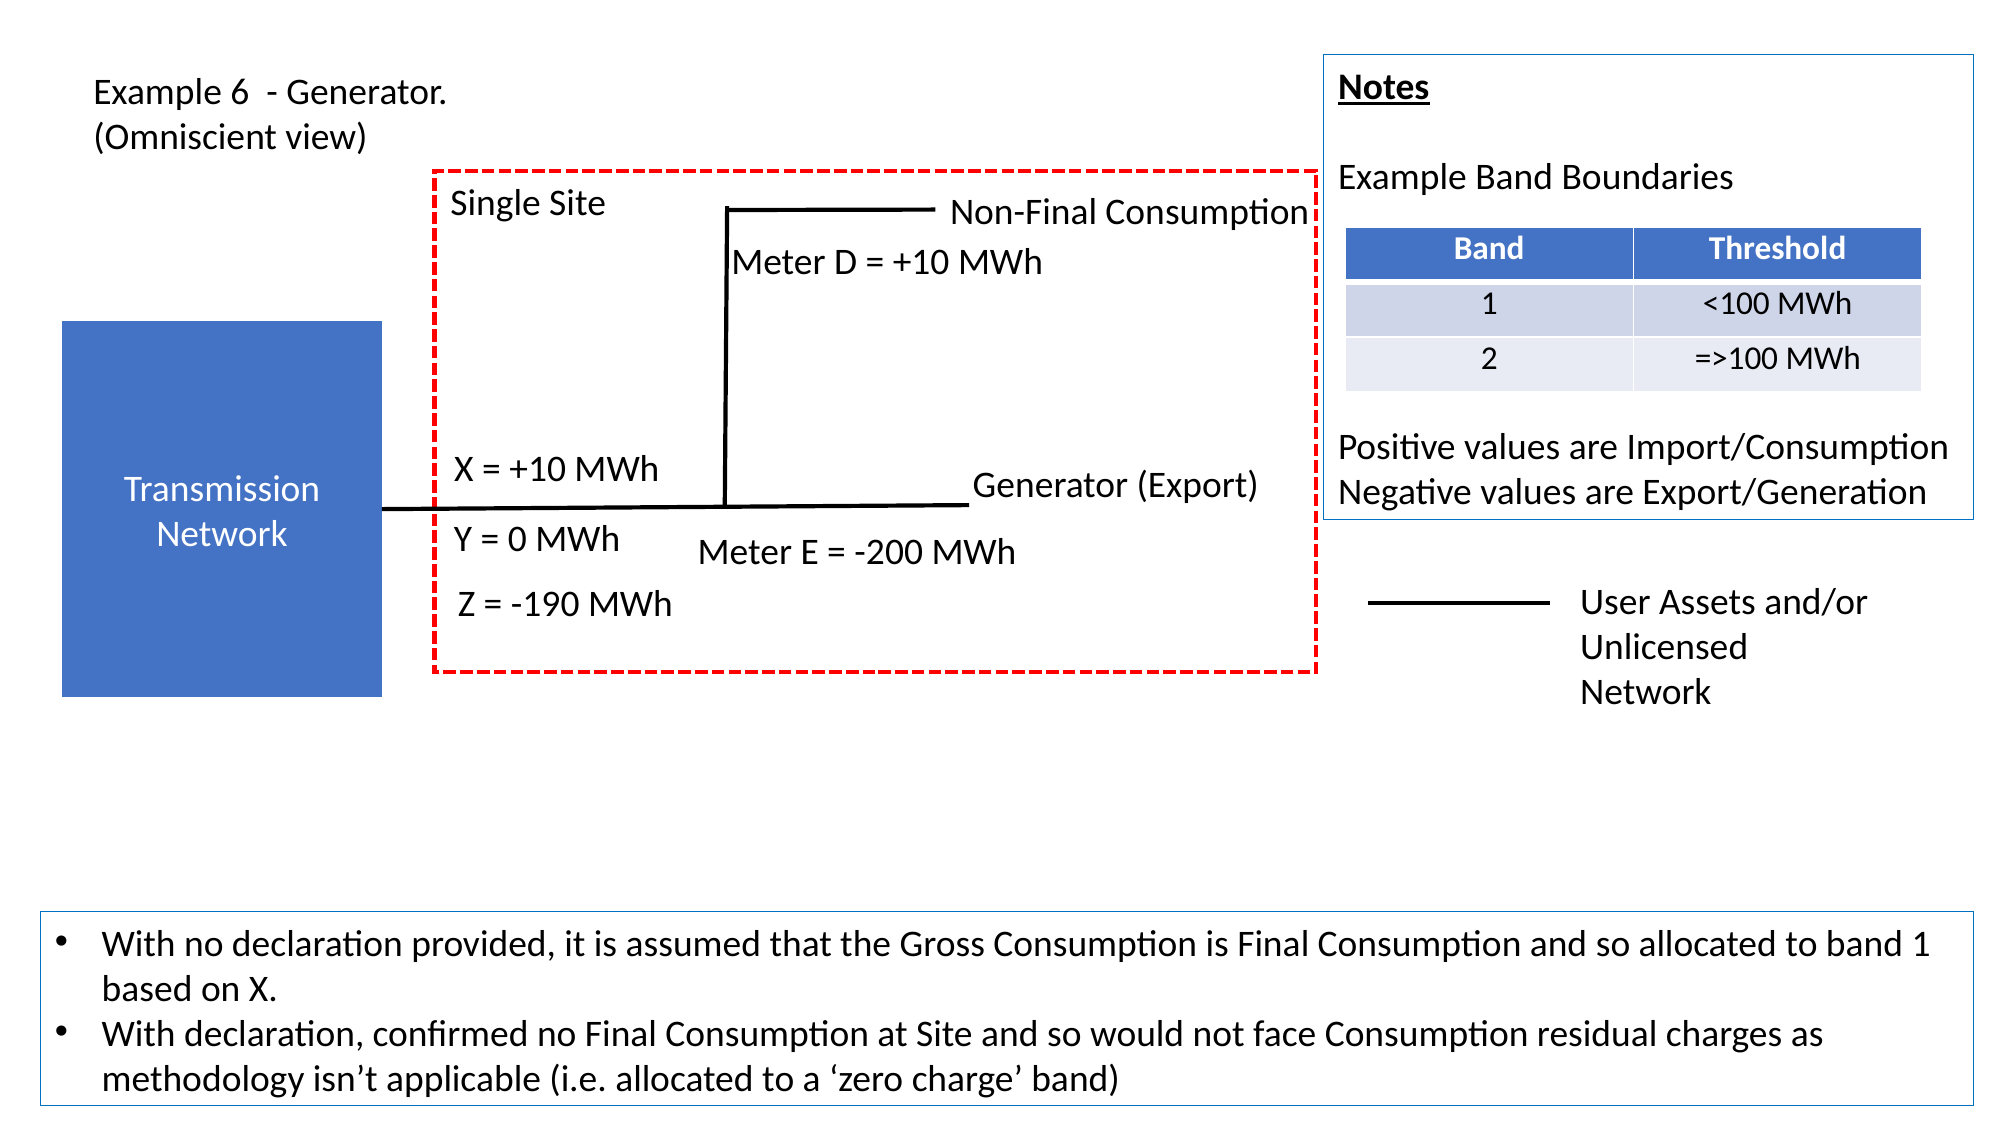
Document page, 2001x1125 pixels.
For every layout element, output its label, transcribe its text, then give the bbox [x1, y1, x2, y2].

text_box Example 6 - Generator. (Omniscient view) [78, 59, 464, 165]
text_box Notes Example Band Boundaries Positive values are Import/Consumption Negative values are Export/Generation [1323, 54, 1974, 520]
text_box Transmission Network [62, 321, 382, 697]
text_box Z = -190 MWh [443, 571, 750, 632]
table_cell 1 [1346, 285, 1633, 336]
table_cell 2 [1346, 338, 1633, 391]
text_box [433, 240, 1317, 673]
text_box X = +10 MWh [439, 436, 697, 497]
text_box Meter D = +10 MWh [716, 229, 724, 290]
table_header Band [1346, 228, 1633, 279]
text_box Meter E = -200 MWh [682, 519, 1032, 580]
table_cell <100 MWh [1634, 285, 1921, 336]
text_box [381, 505, 970, 510]
text_box [433, 170, 1317, 505]
table_cell =>100 MWh [1634, 338, 1921, 391]
text_box Single Site [435, 170, 622, 231]
text_box User Assets and/or Unlicensed Network [1565, 569, 1889, 720]
table_header Threshold [1634, 228, 1921, 279]
text_box Y = 0 MWh [439, 510, 709, 567]
text_box Generator (Export) [957, 452, 1309, 513]
text_box With no declaration provided, it is assumed that the Gross Consumption is Final Consumption and so allocated to band 1 based on X. With declaration, confirmed no Final Consumption at Site and so would not face Consumption residual charges as methodology isn’t applicable (i.e. allocated to a ‘zero charge’ band) [40, 911, 1974, 1106]
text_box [724, 206, 728, 506]
text_box Meter D = +10 MWh [728, 229, 1081, 290]
text_box Non-Final Consumption [935, 179, 1325, 240]
